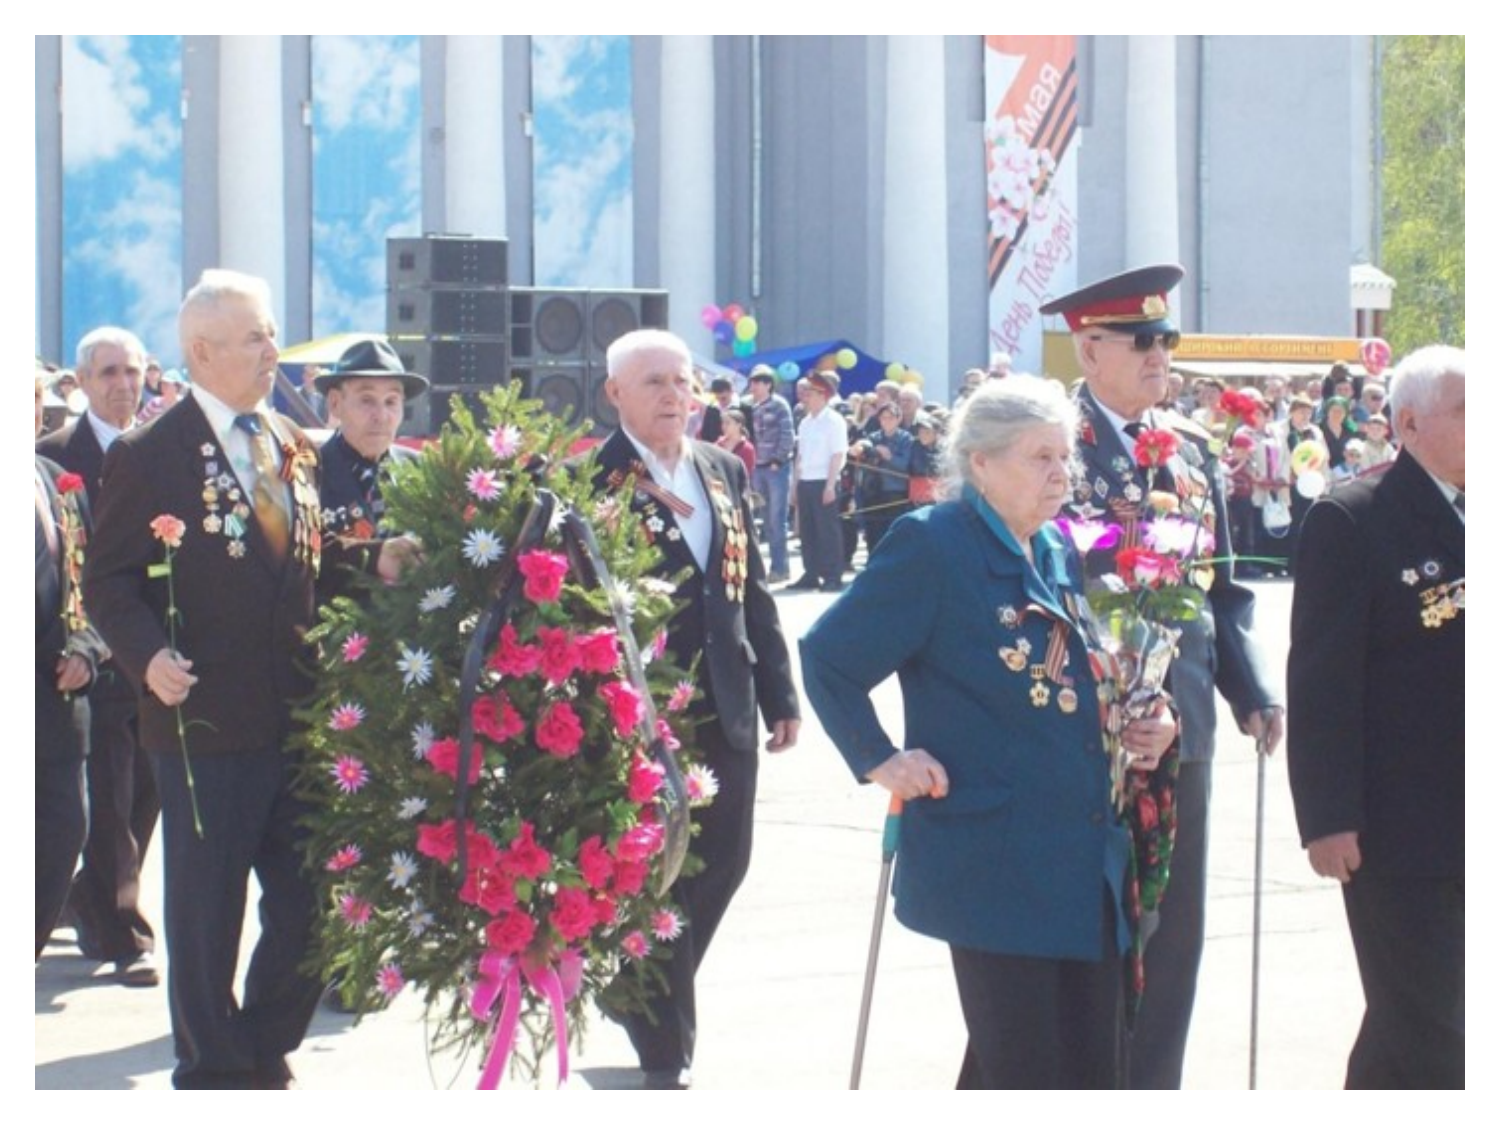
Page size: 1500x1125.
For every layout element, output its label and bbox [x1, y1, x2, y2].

picture [34, 34, 1466, 1091]
